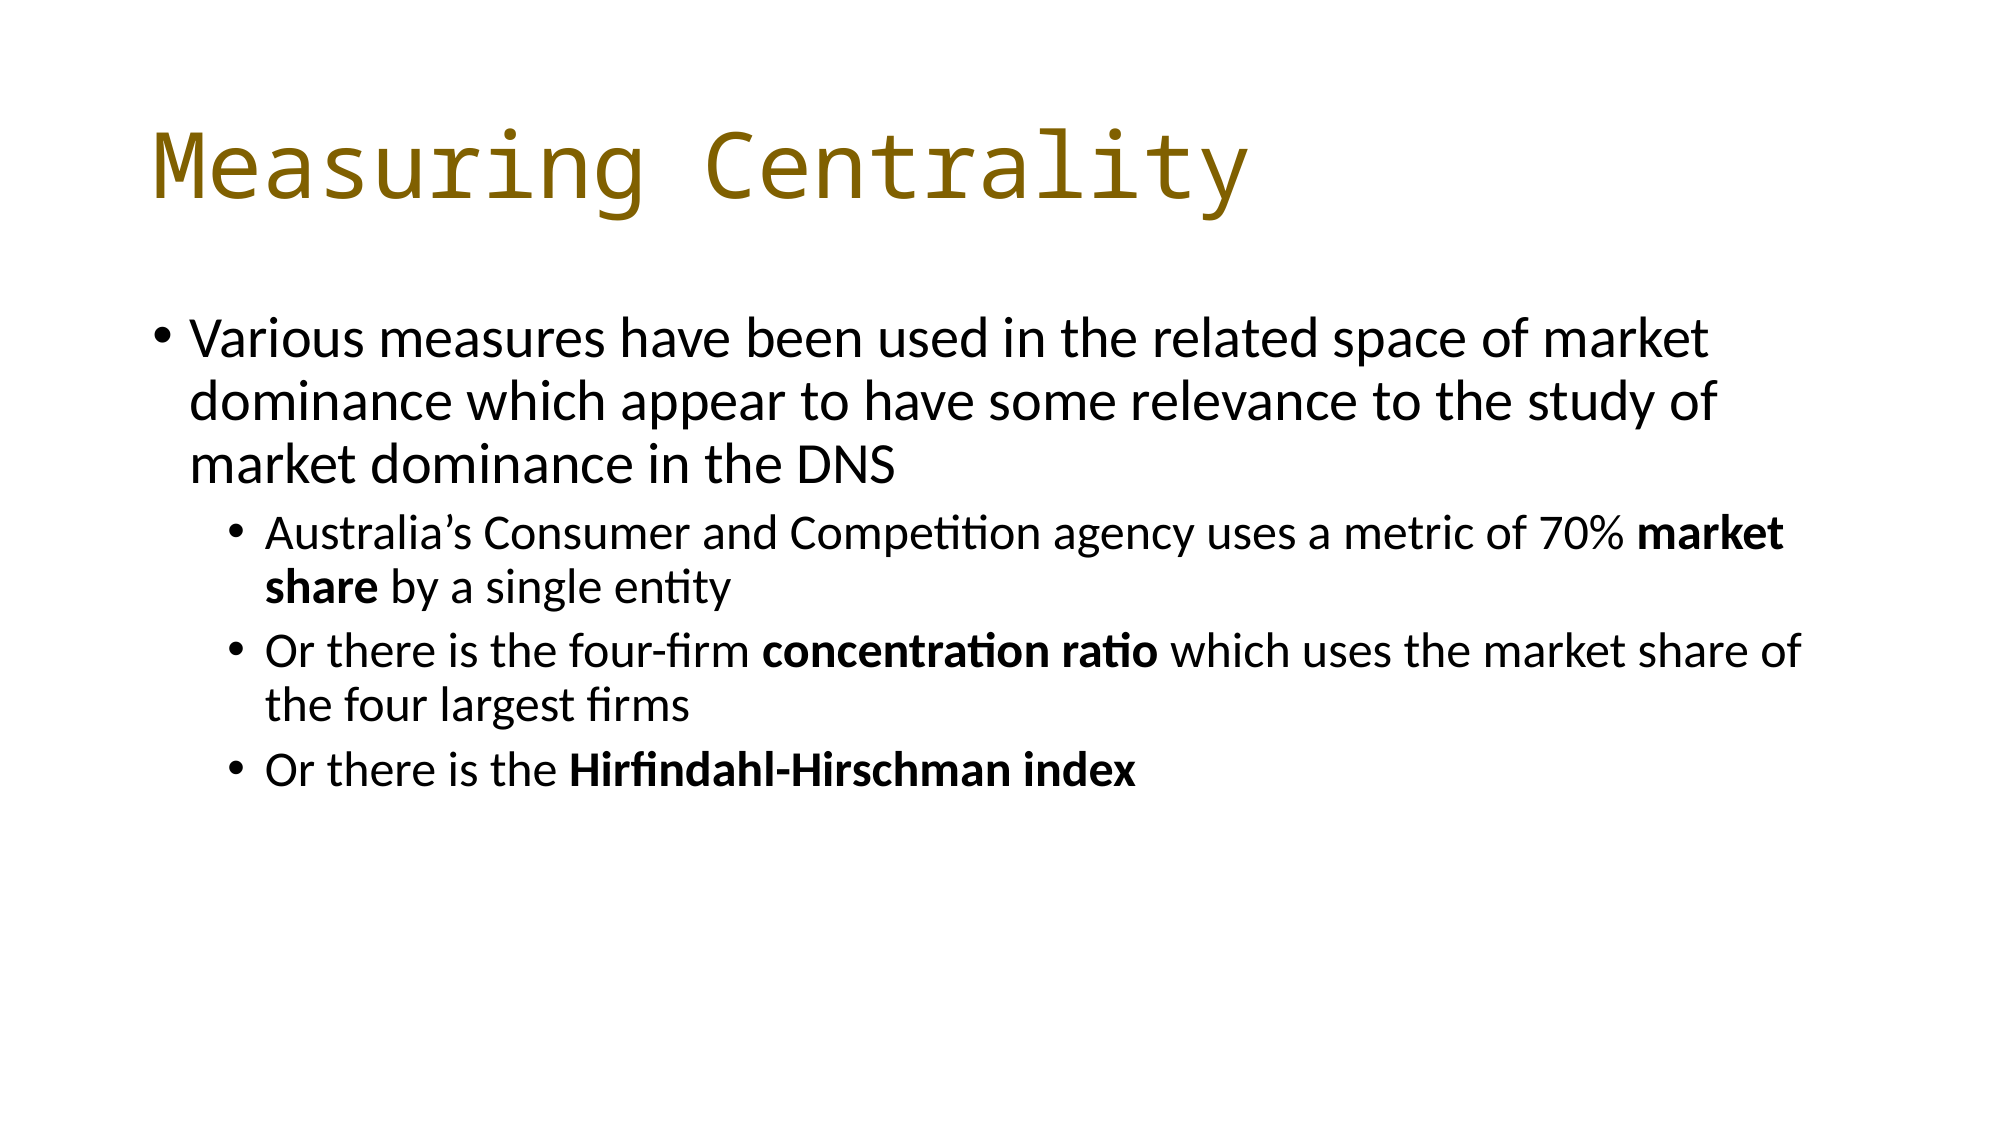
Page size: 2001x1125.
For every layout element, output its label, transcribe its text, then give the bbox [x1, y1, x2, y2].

title Measuring Centrality [137, 59, 1863, 278]
list Various measures have been used in the related space of market dominance which appear to have some relevance to the study of market dominance in the DNS Australia’s Consumer and Competition agency uses a metric of 70% market share by a single entity Or there is the four-firm concentration ratio which uses the market share of the four largest firms Or there is the Hirfindahl-Hirschman index [137, 299, 1863, 1014]
